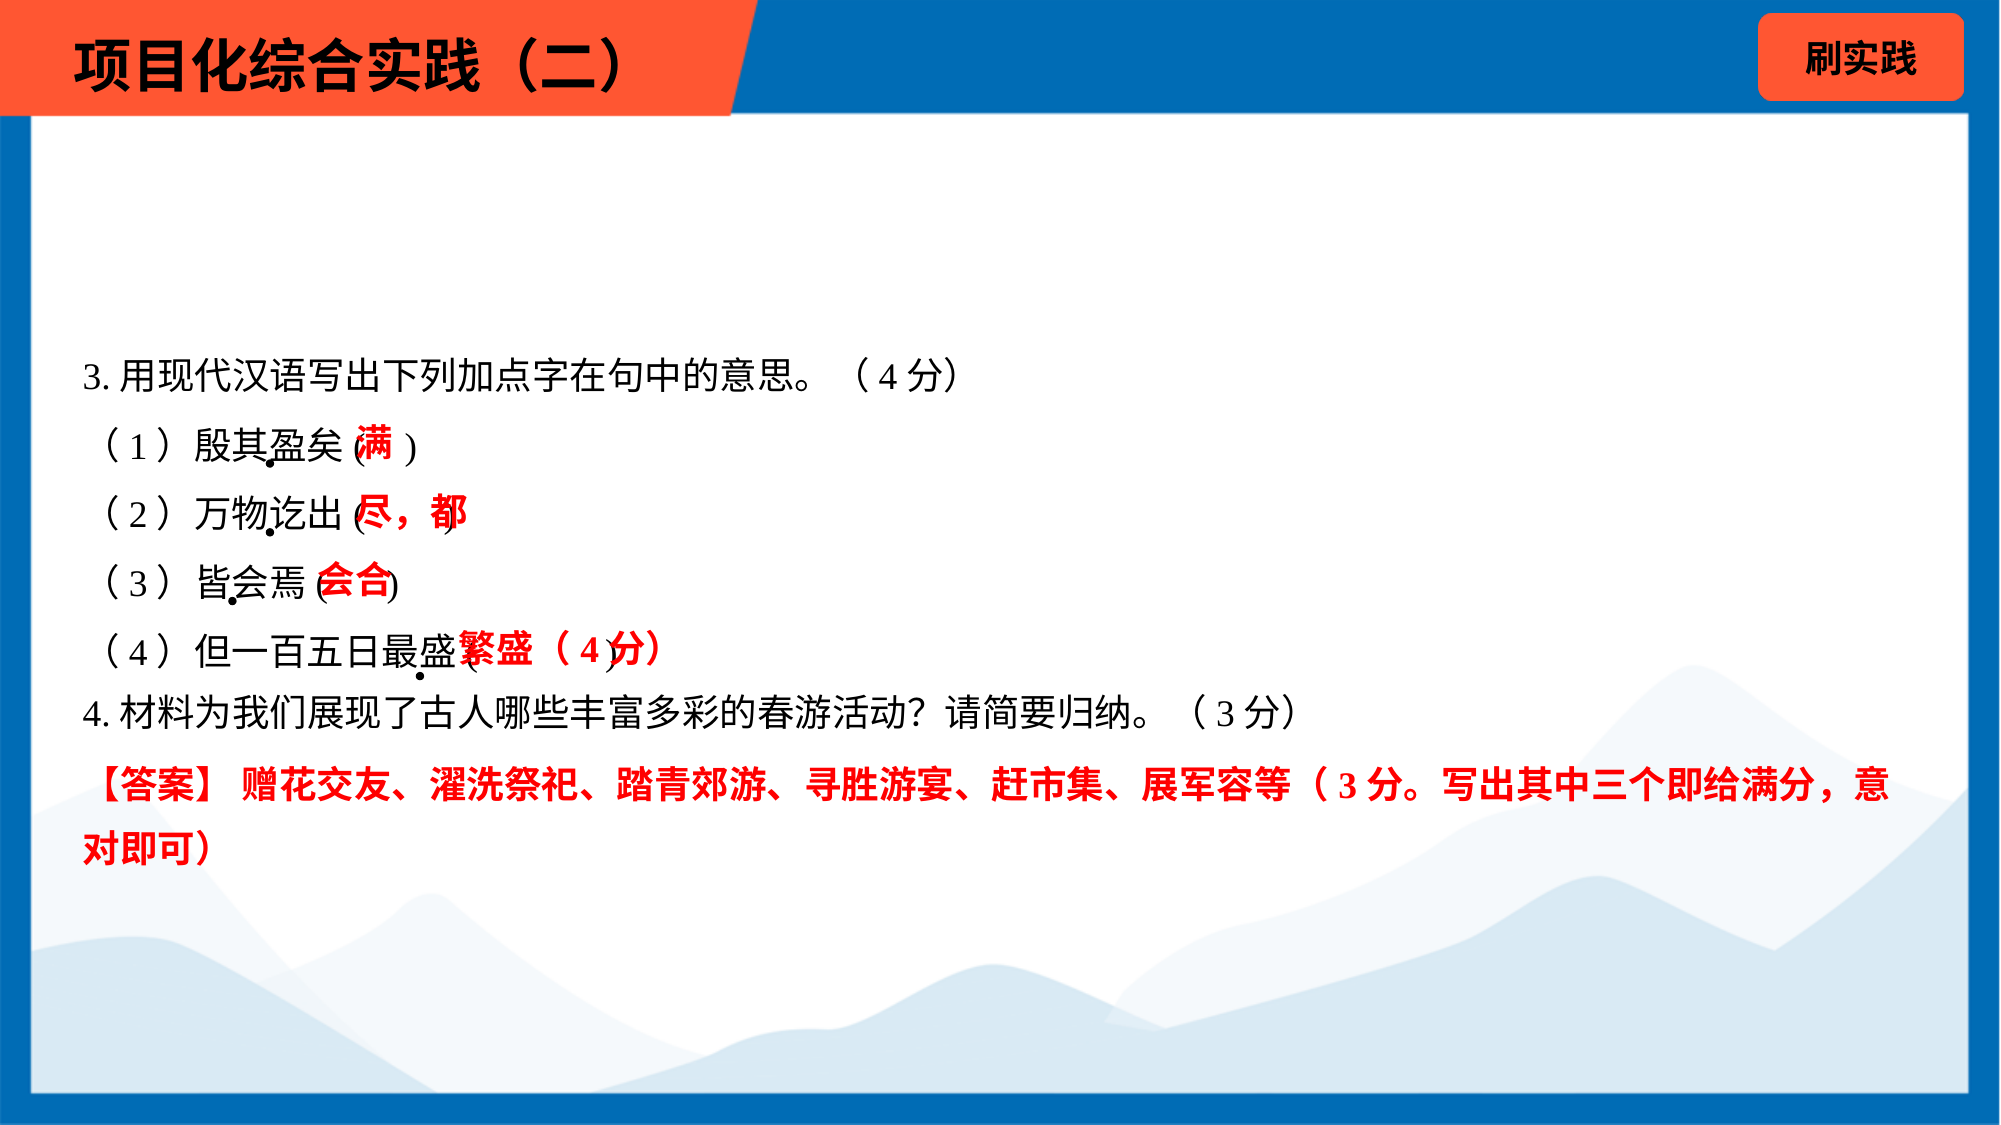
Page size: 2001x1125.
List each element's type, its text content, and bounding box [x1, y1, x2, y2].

text_box 4.材料为我们展现了古人哪些丰富多彩的春游活动？请简要归纳。（3分） [82, 669, 1917, 728]
text_box （1）殷其盈矣( ) （2）万物讫出( ) （3）皆会焉( ) （4）但一百五日最盛( ) [82, 397, 1917, 669]
text_box 尽，都 [341, 467, 482, 526]
text_box [228, 596, 237, 606]
picture [0, 0, 2000, 1125]
text_box [265, 459, 275, 468]
text_box 满 [341, 399, 407, 458]
text_box [415, 671, 425, 681]
text_box [265, 528, 275, 537]
text_box 繁盛（4分） [454, 605, 688, 664]
text_box 【答案】 赠花交友、濯洗祭祀、踏青郊游、寻胜游宴、赶市集、展军容等（3分。写出其中三个即给满分，意 对即可） [82, 736, 1917, 864]
text_box 会合 [304, 536, 407, 595]
text_box 3.用现代汉语写出下列加点字在句中的意思。（4分） [82, 332, 1917, 391]
